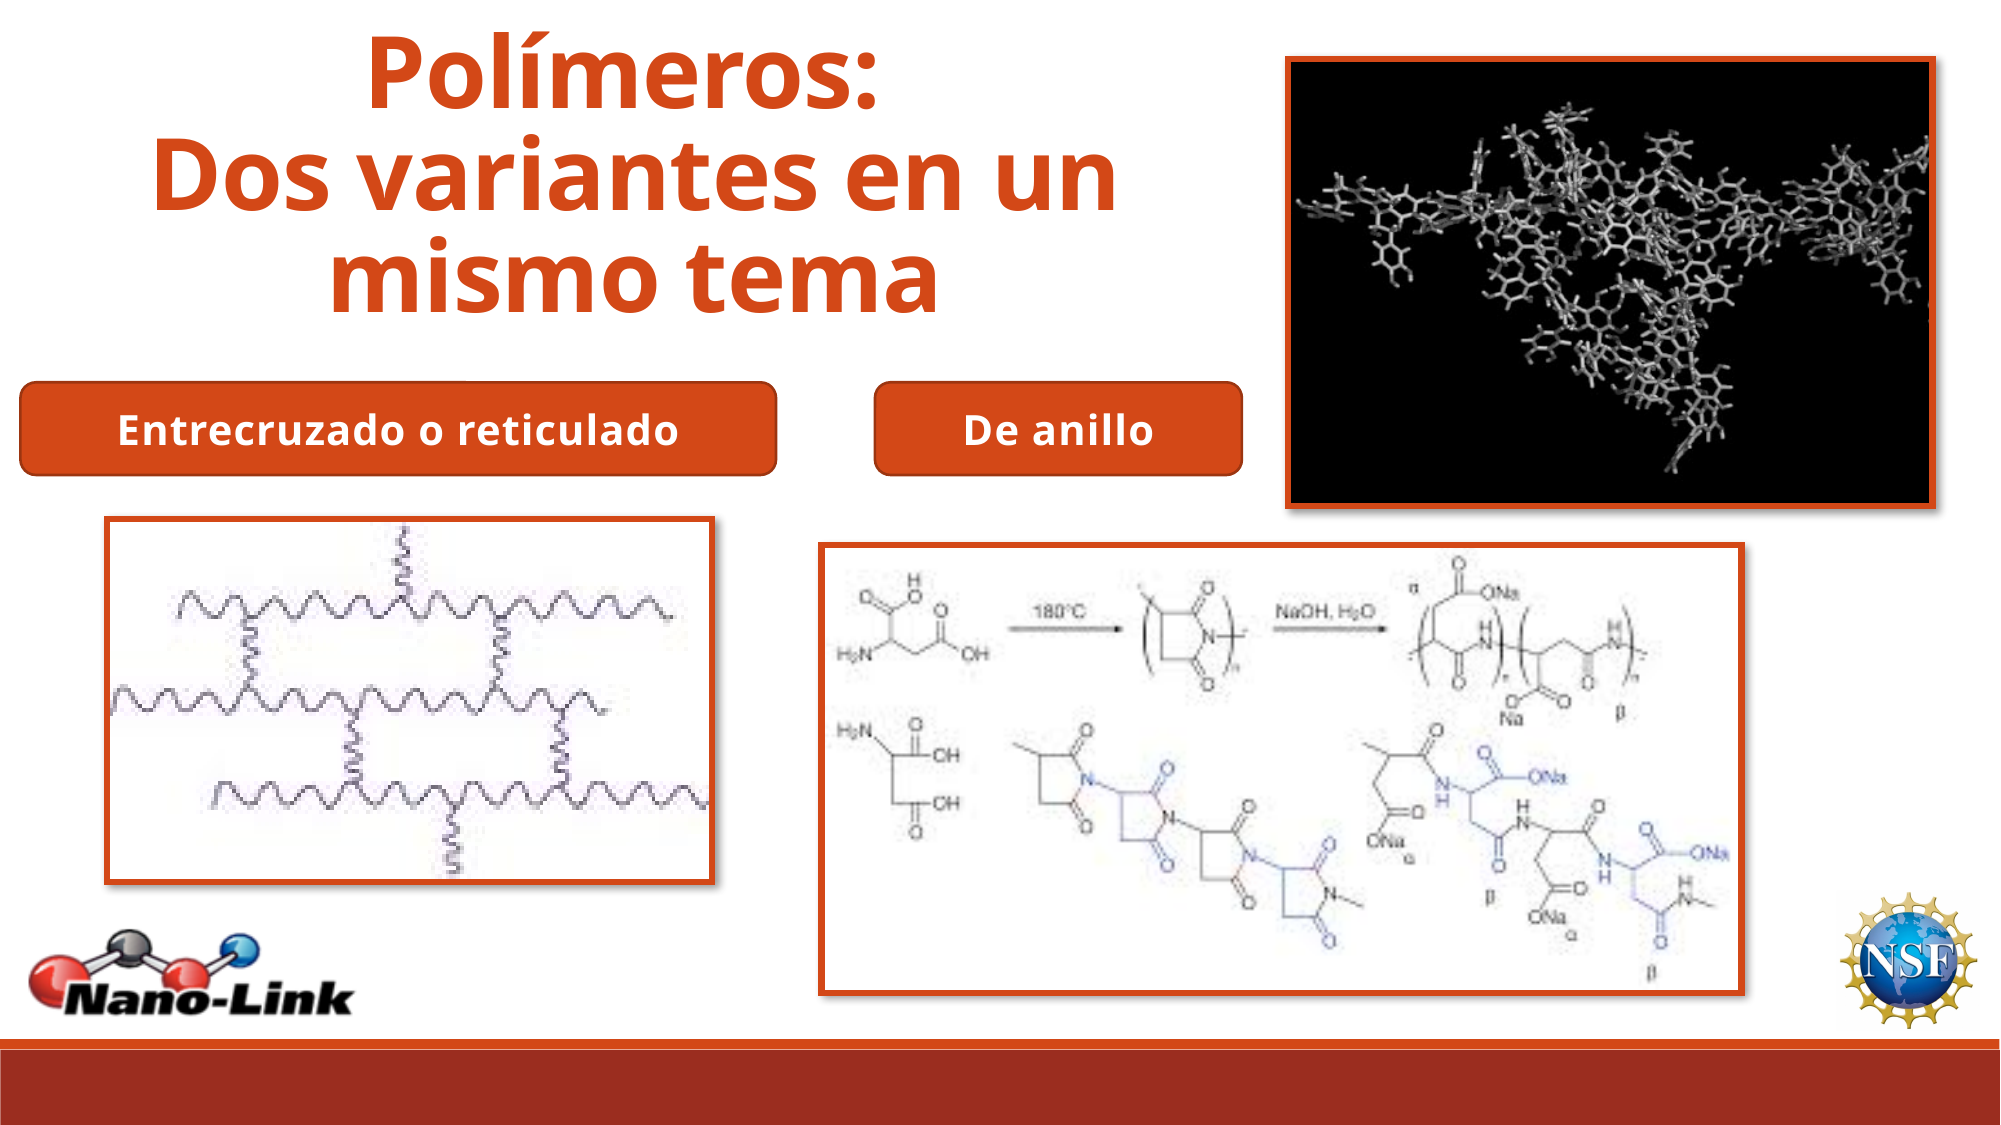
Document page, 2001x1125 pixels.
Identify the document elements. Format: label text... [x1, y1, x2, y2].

picture [1835, 889, 1981, 1032]
text_box De anillo [873, 380, 1244, 477]
text_box Entrecruzado o reticulado [19, 380, 778, 477]
picture [1290, 61, 1930, 504]
picture [824, 547, 1739, 991]
picture [19, 916, 374, 1032]
picture [109, 521, 710, 880]
text_box Polímeros: Dos variantes en un mismo tema [0, 14, 1272, 346]
